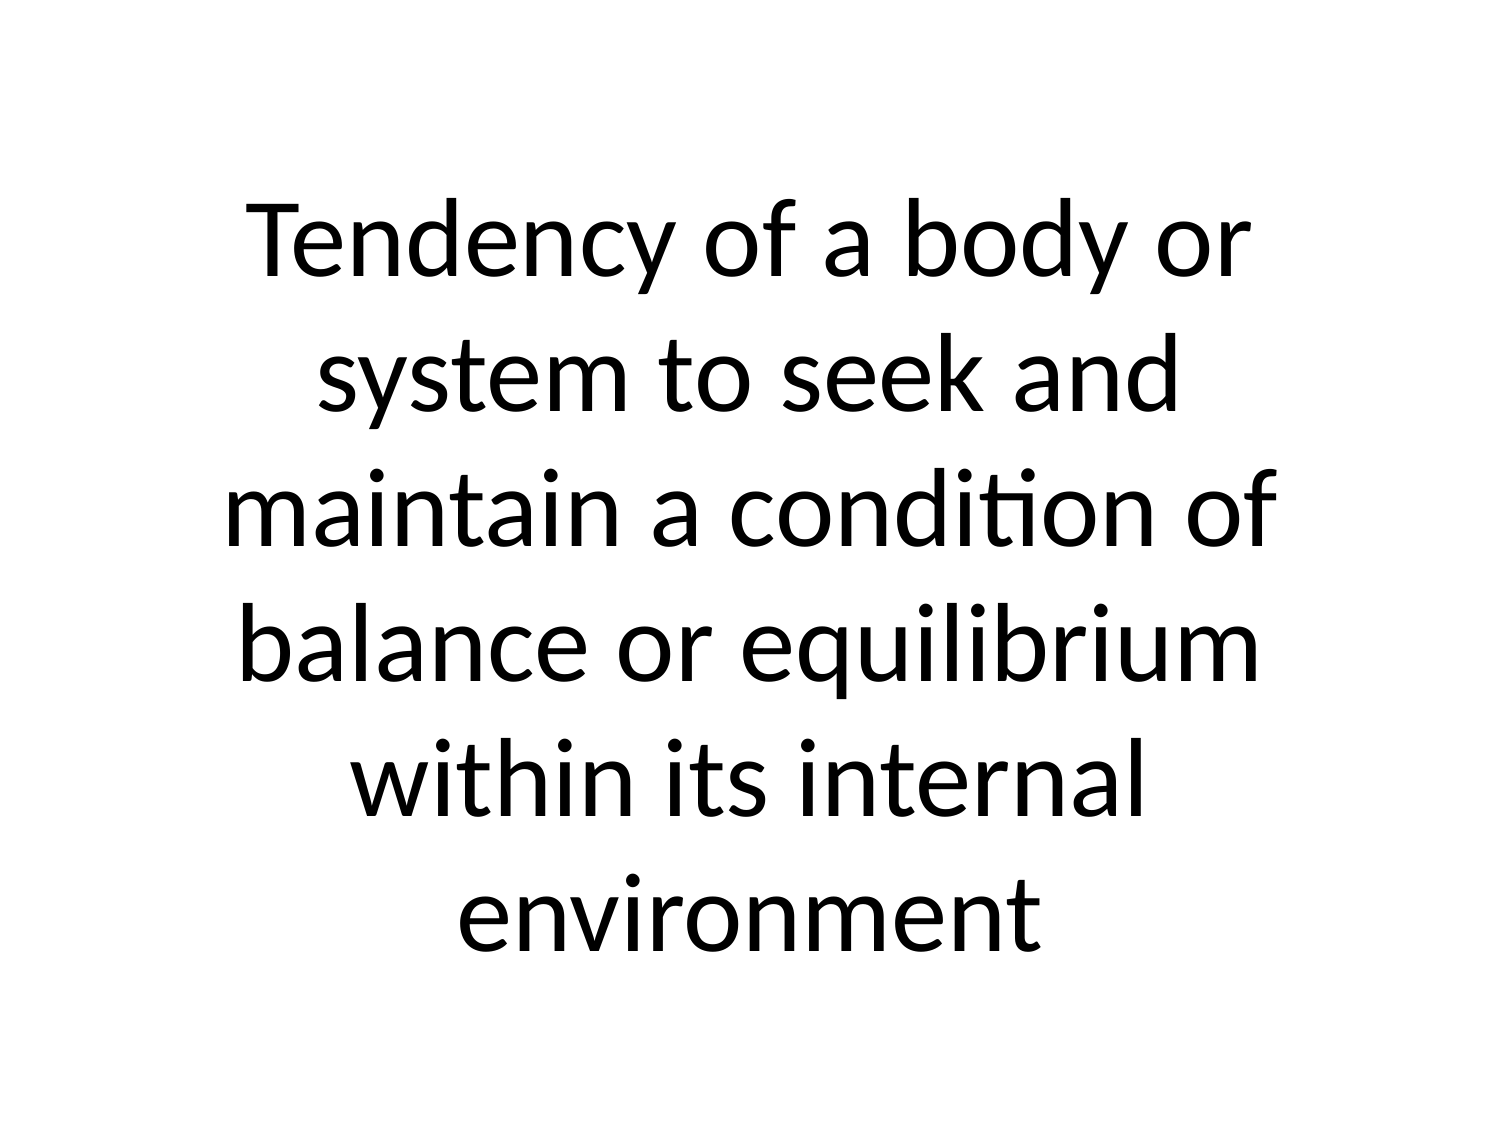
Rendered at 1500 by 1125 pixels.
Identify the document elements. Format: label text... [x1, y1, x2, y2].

title Tendency of a body or system to seek and maintain a condition of balance or equilibrium within its internal environment [112, 50, 1388, 1088]
